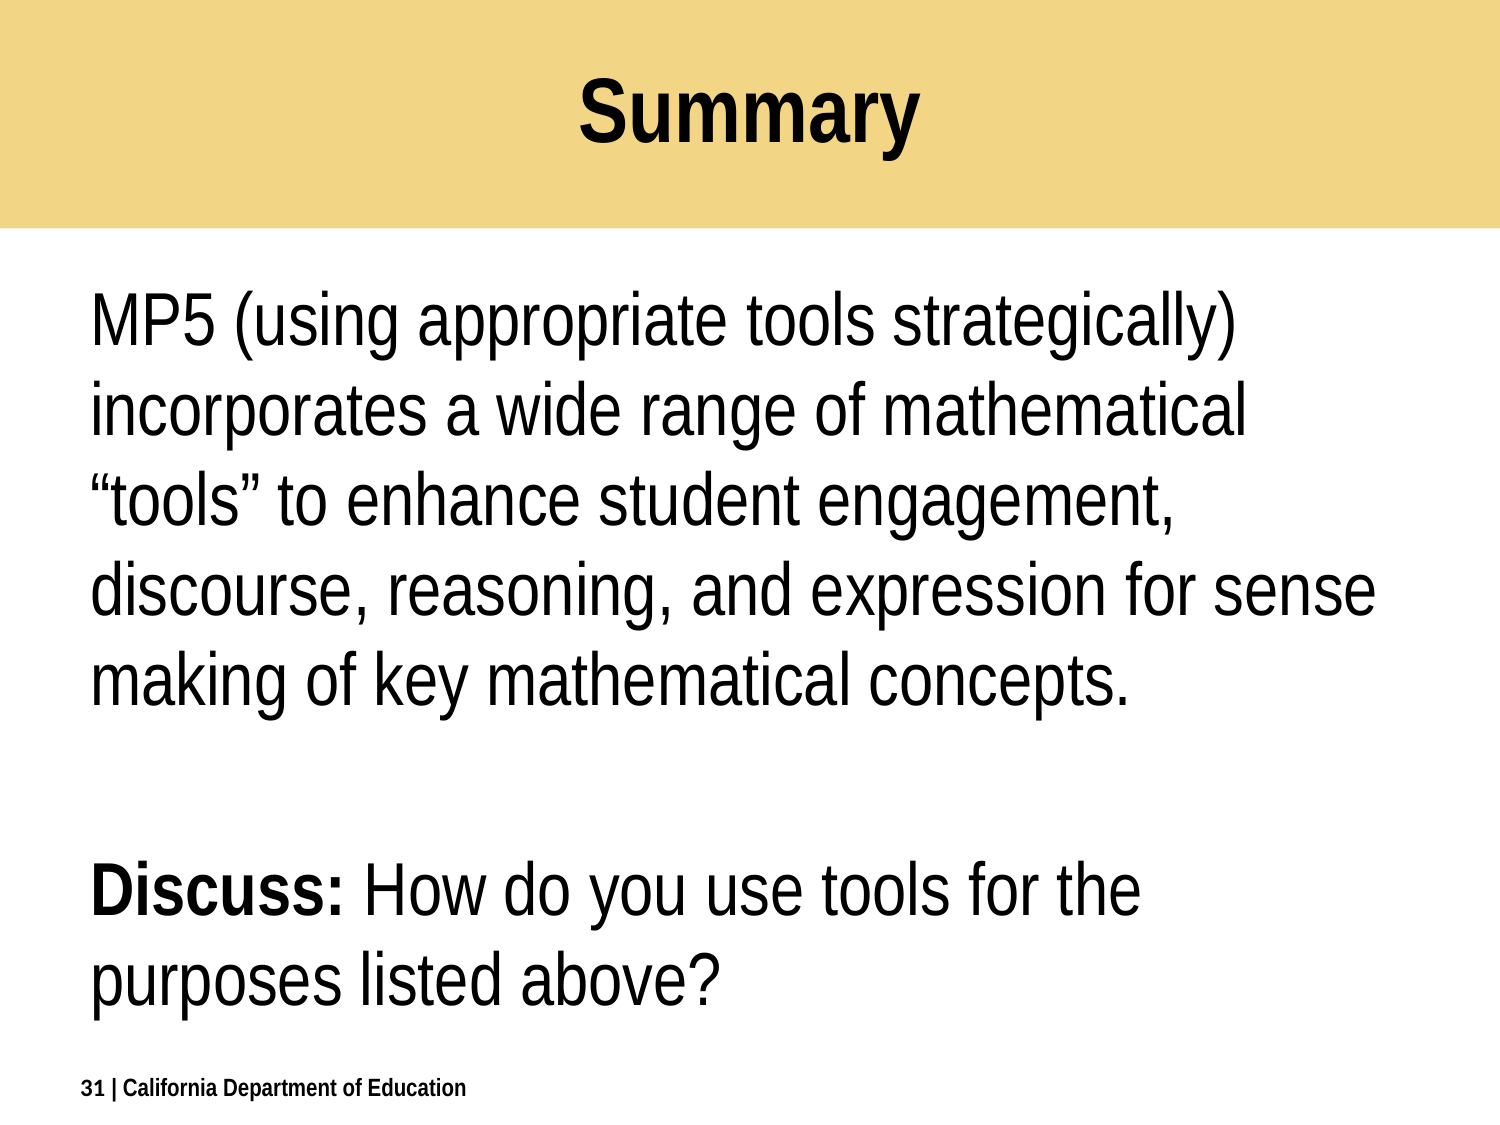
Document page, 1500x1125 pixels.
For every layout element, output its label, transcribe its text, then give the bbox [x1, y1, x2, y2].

list MP5 (using appropriate tools strategically) incorporates a wide range of mathematical “tools” to enhance student engagement, discourse, reasoning, and expression for sense making of key mathematical concepts. Discuss: How do you use tools for the purposes listed above? [75, 262, 1425, 1054]
title Summary [75, 11, 1425, 200]
slide_number 31 [55, 1064, 121, 1124]
footer | California Department of Education [121, 1064, 699, 1124]
